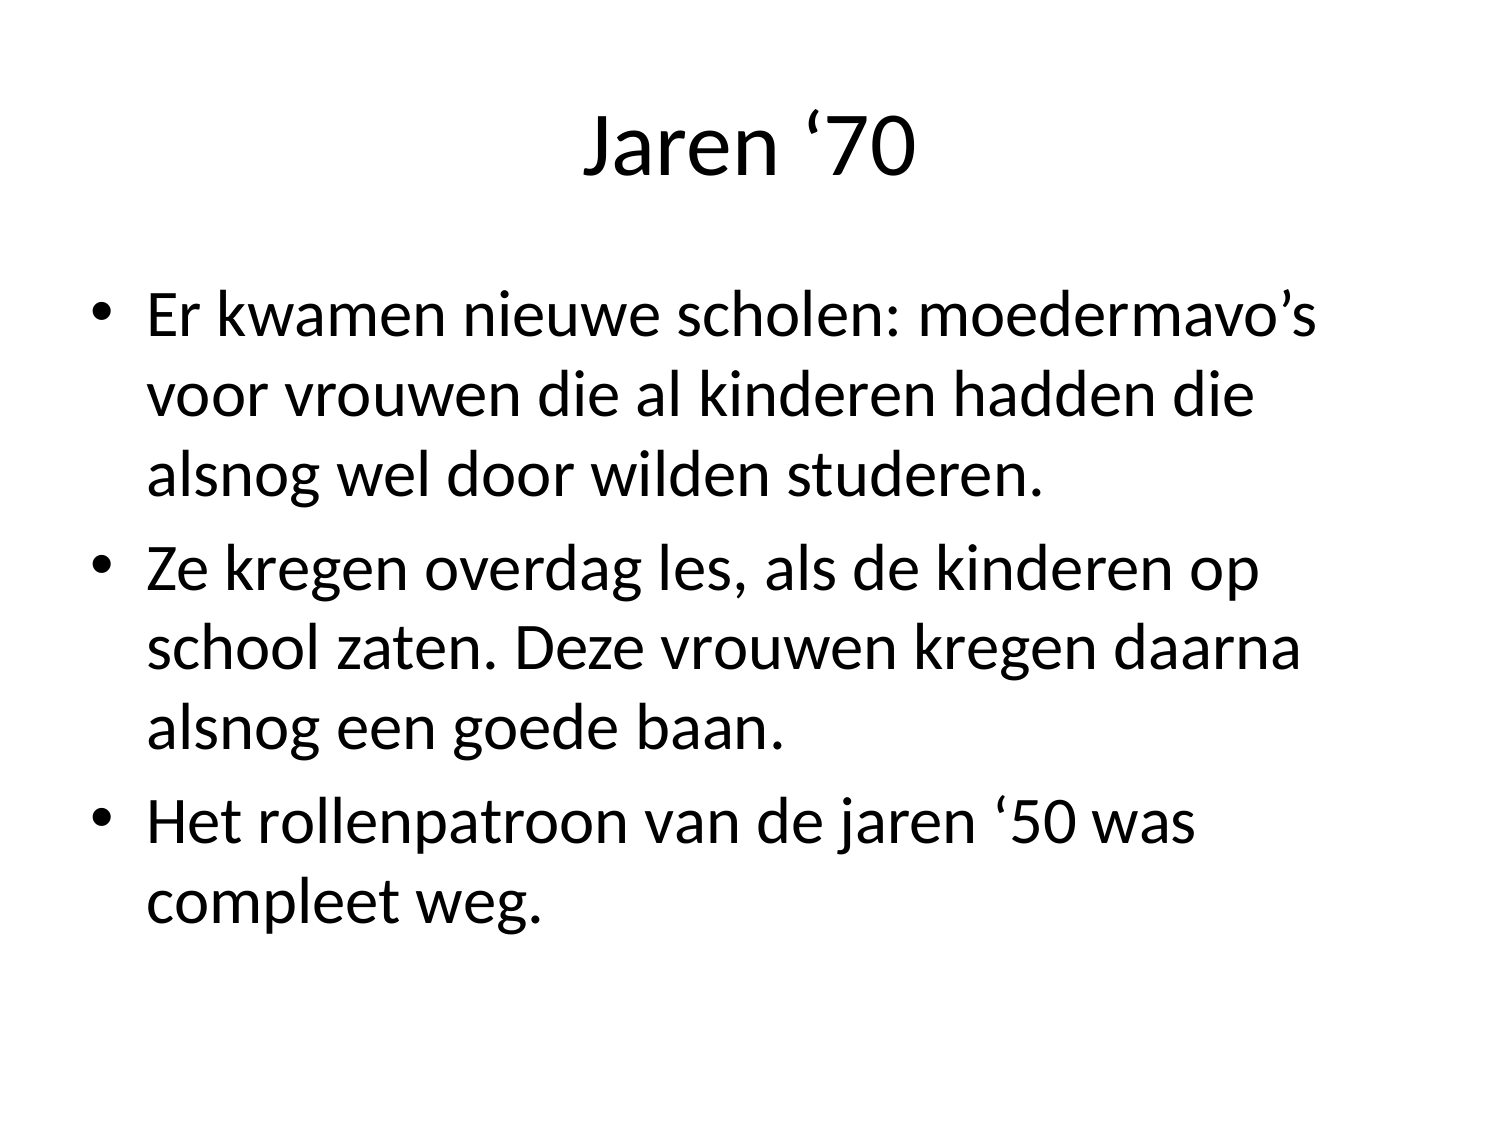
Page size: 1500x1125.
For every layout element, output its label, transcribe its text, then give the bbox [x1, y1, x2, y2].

list Er kwamen nieuwe scholen: moedermavo’s voor vrouwen die al kinderen hadden die alsnog wel door wilden studeren. Ze kregen overdag les, als de kinderen op school zaten. Deze vrouwen kregen daarna alsnog een goede baan. Het rollenpatroon van de jaren ‘50 was compleet weg. [75, 262, 1425, 1005]
title Jaren ‘70 [75, 45, 1425, 233]
